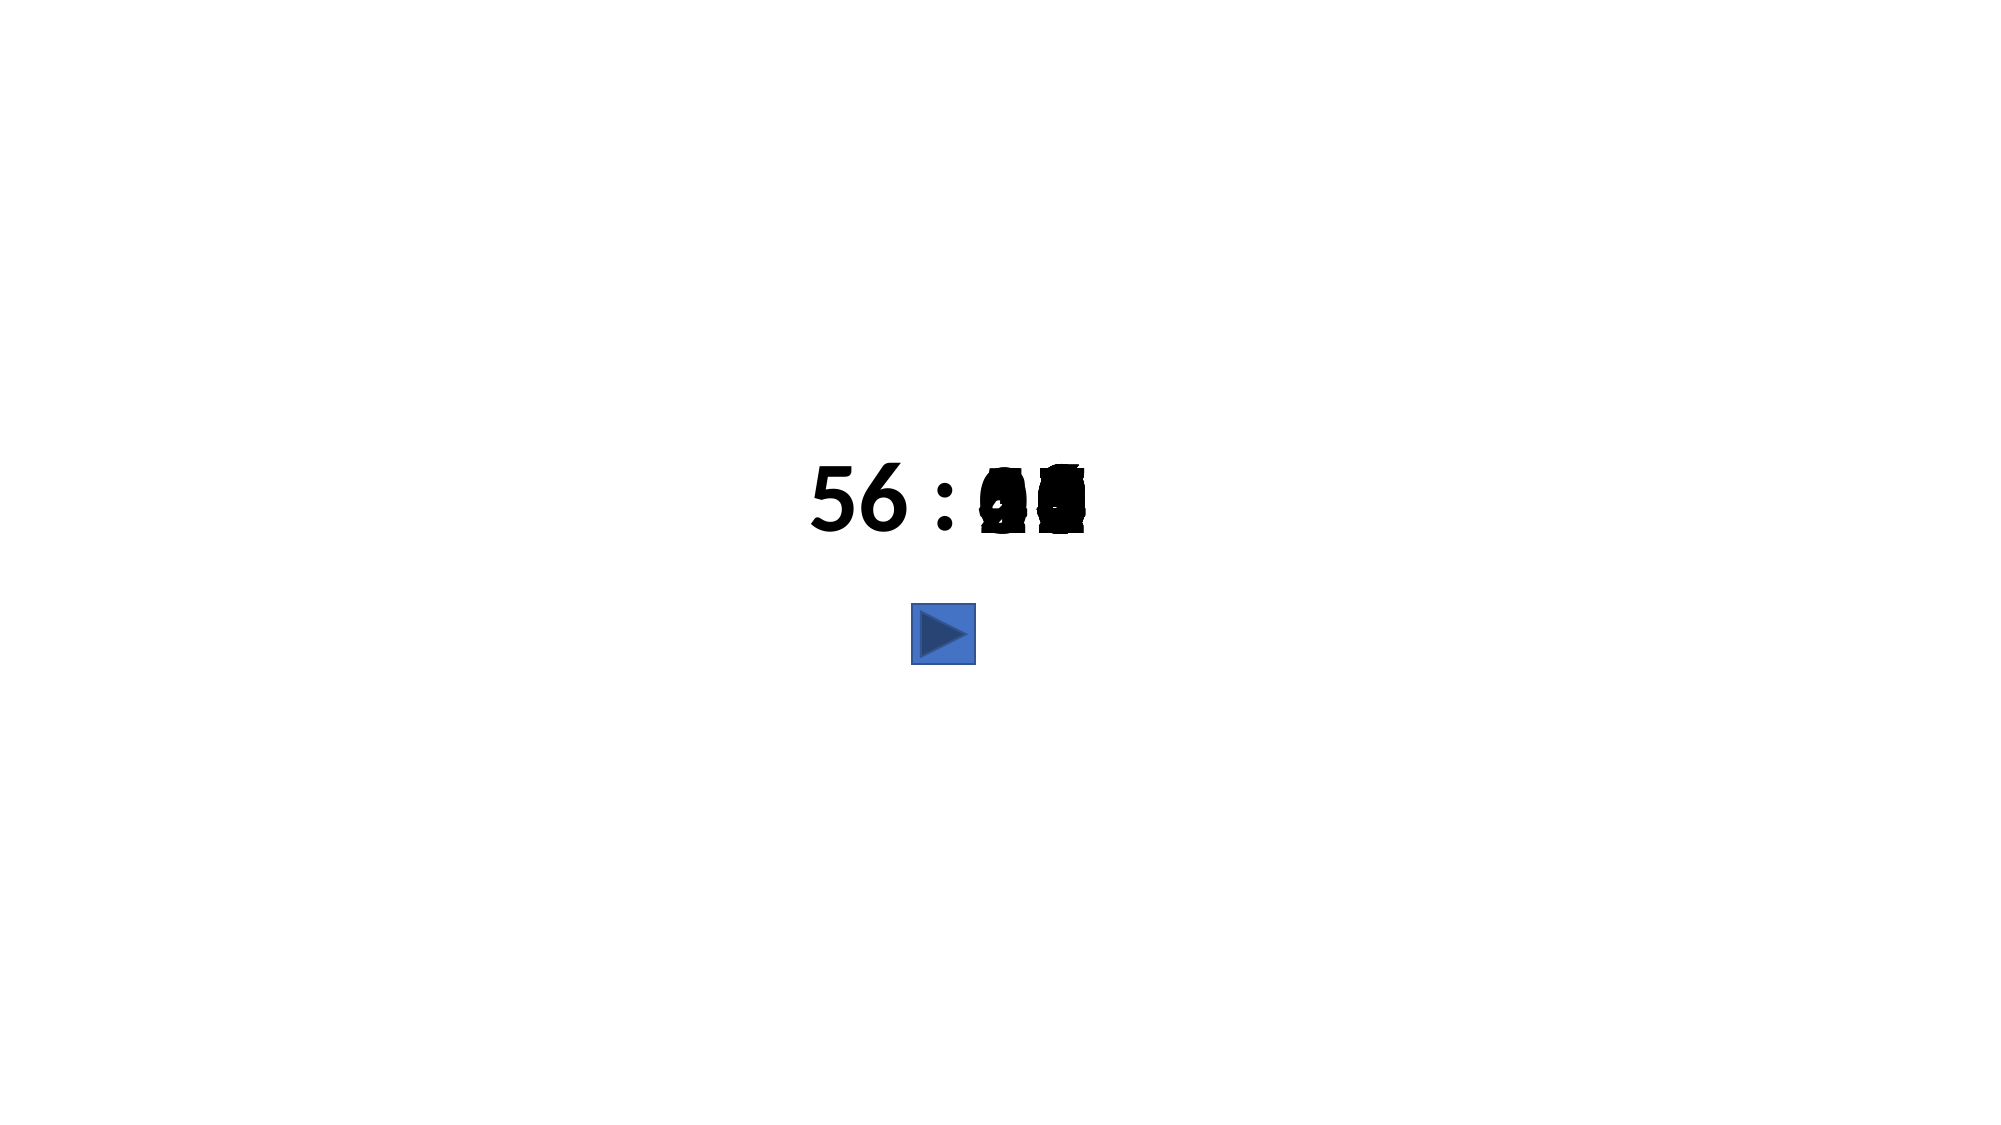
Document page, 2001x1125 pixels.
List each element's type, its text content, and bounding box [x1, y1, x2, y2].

slide_number 55 [784, 461, 925, 522]
